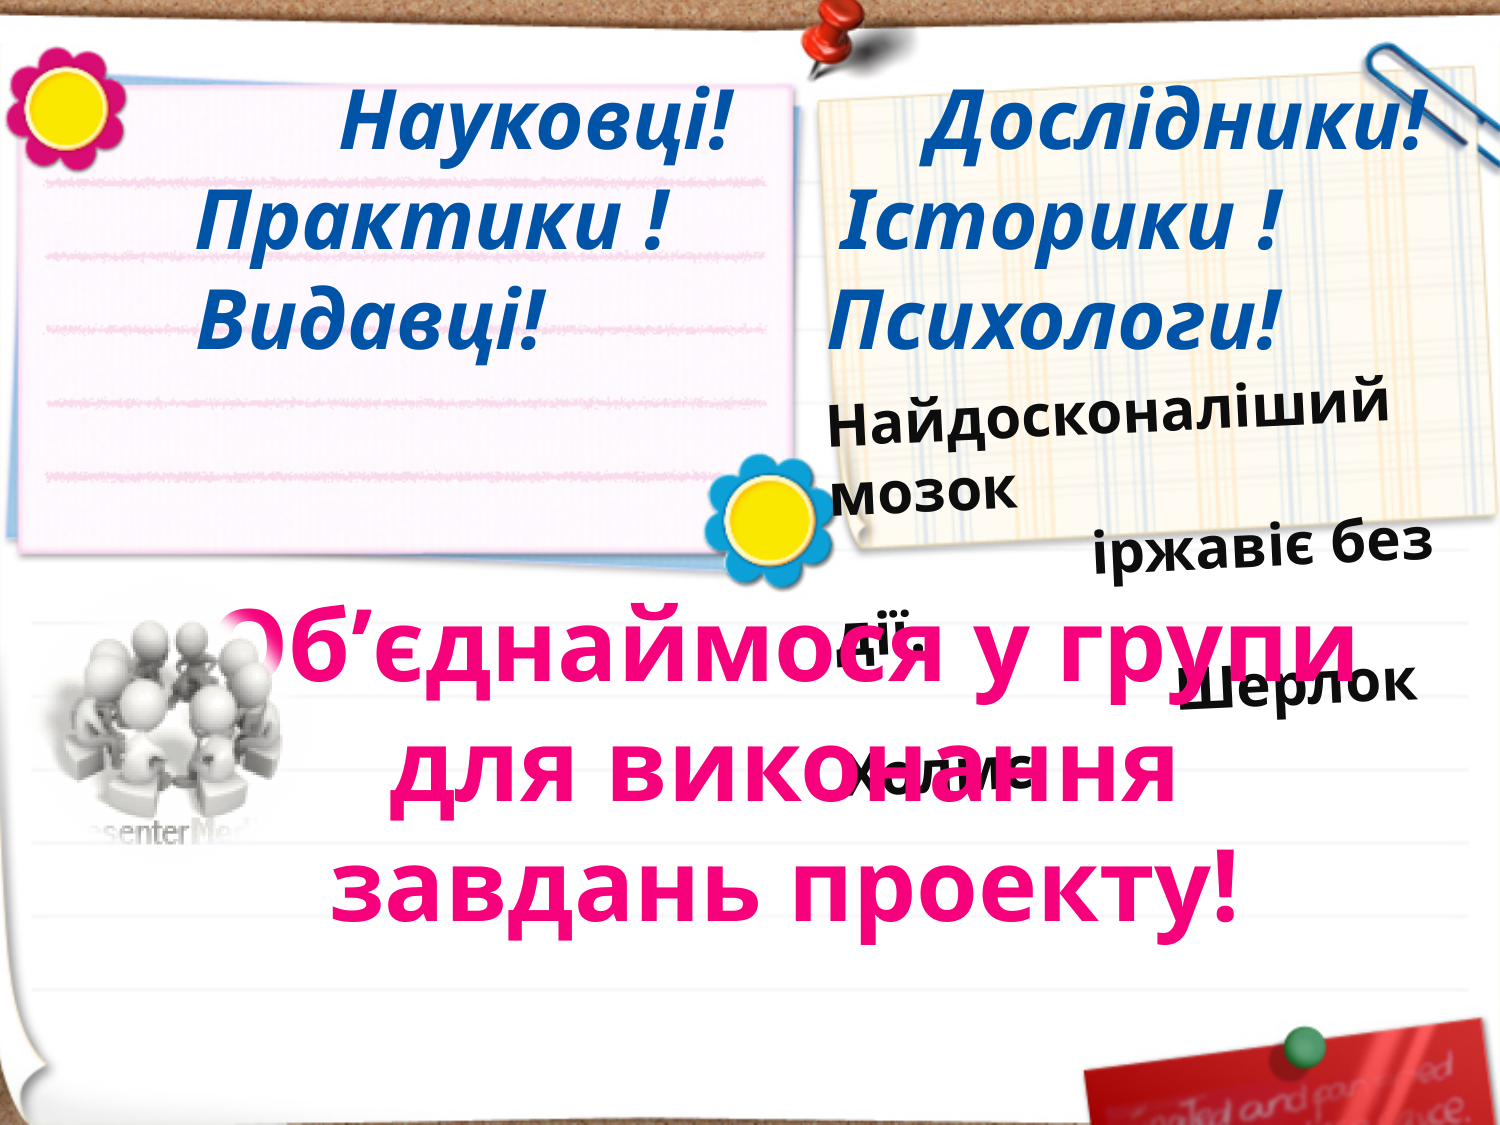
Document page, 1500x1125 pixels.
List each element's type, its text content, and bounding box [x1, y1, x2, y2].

text_box Найдосконаліший мозок іржавіє без дії. Шерлок Холмс [808, 351, 1468, 790]
picture [0, 0, 1500, 1125]
text_box Науковці! Дослідники! Практики ! Історики ! Видавці! Психологи! [35, 58, 1442, 374]
text_box Об’єднаймося у групи для виконання завдань проекту! [187, 574, 1383, 949]
